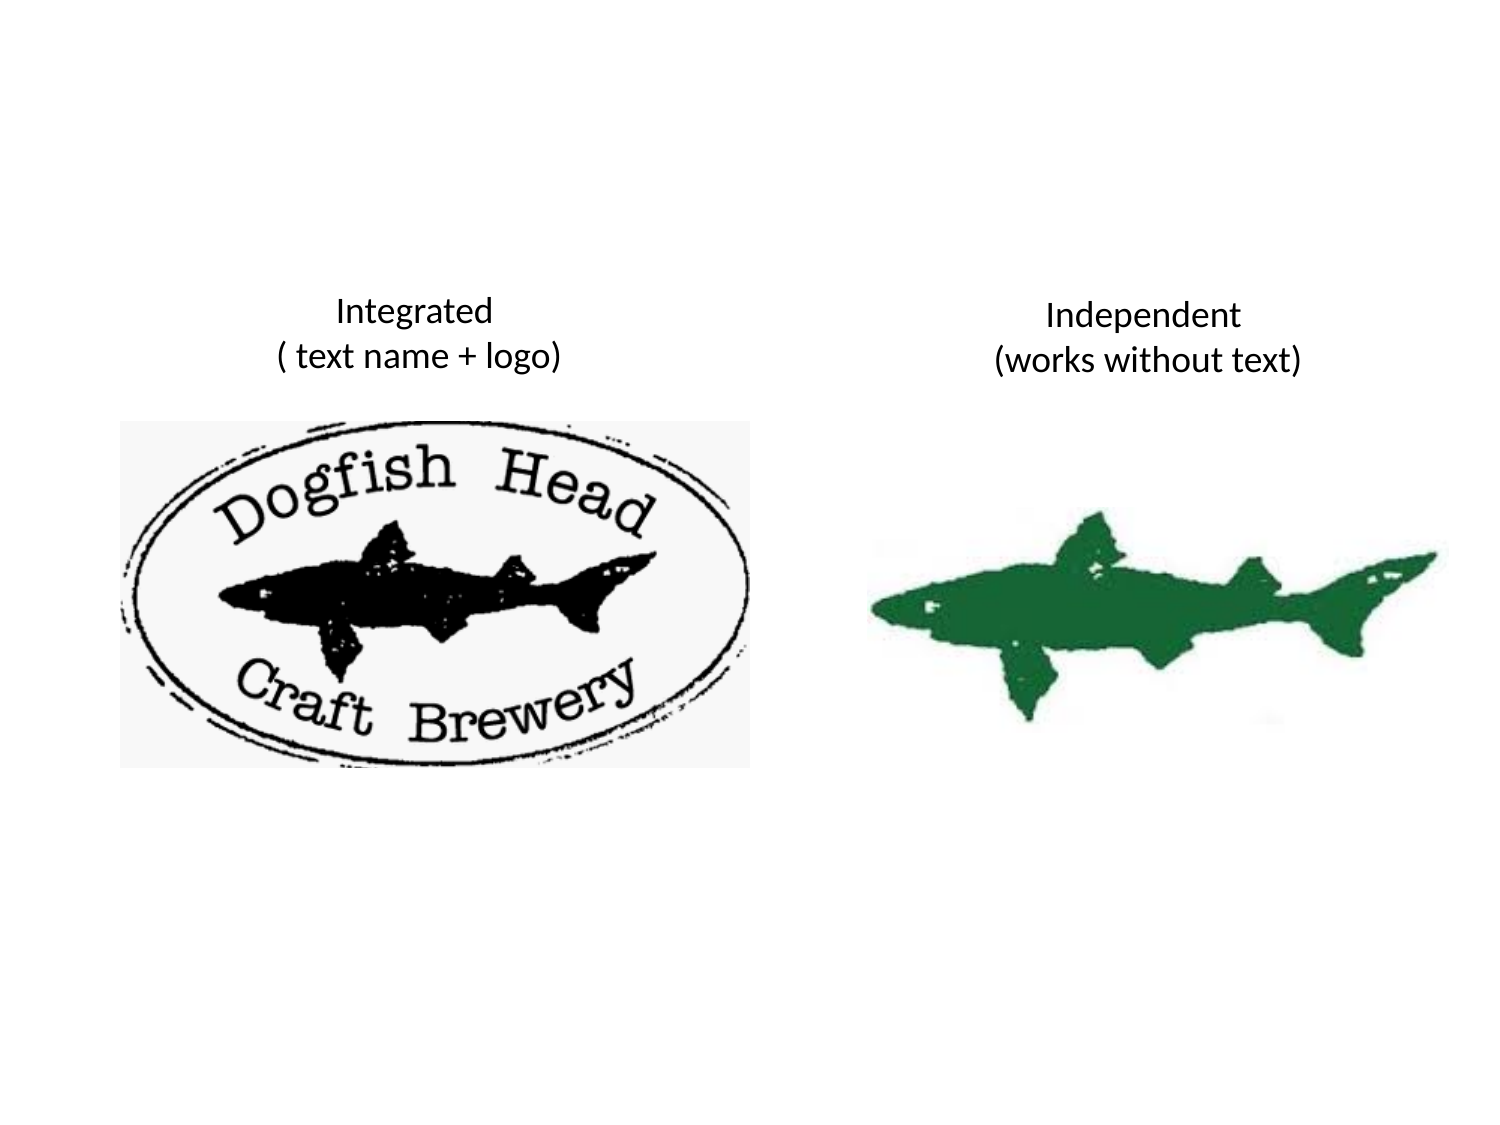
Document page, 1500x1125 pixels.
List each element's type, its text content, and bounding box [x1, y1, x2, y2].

text_box Independent (works without text) [728, 241, 1500, 429]
picture [866, 507, 1449, 734]
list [119, 420, 751, 768]
text_box Integrated ( text name + logo) [0, 236, 839, 425]
